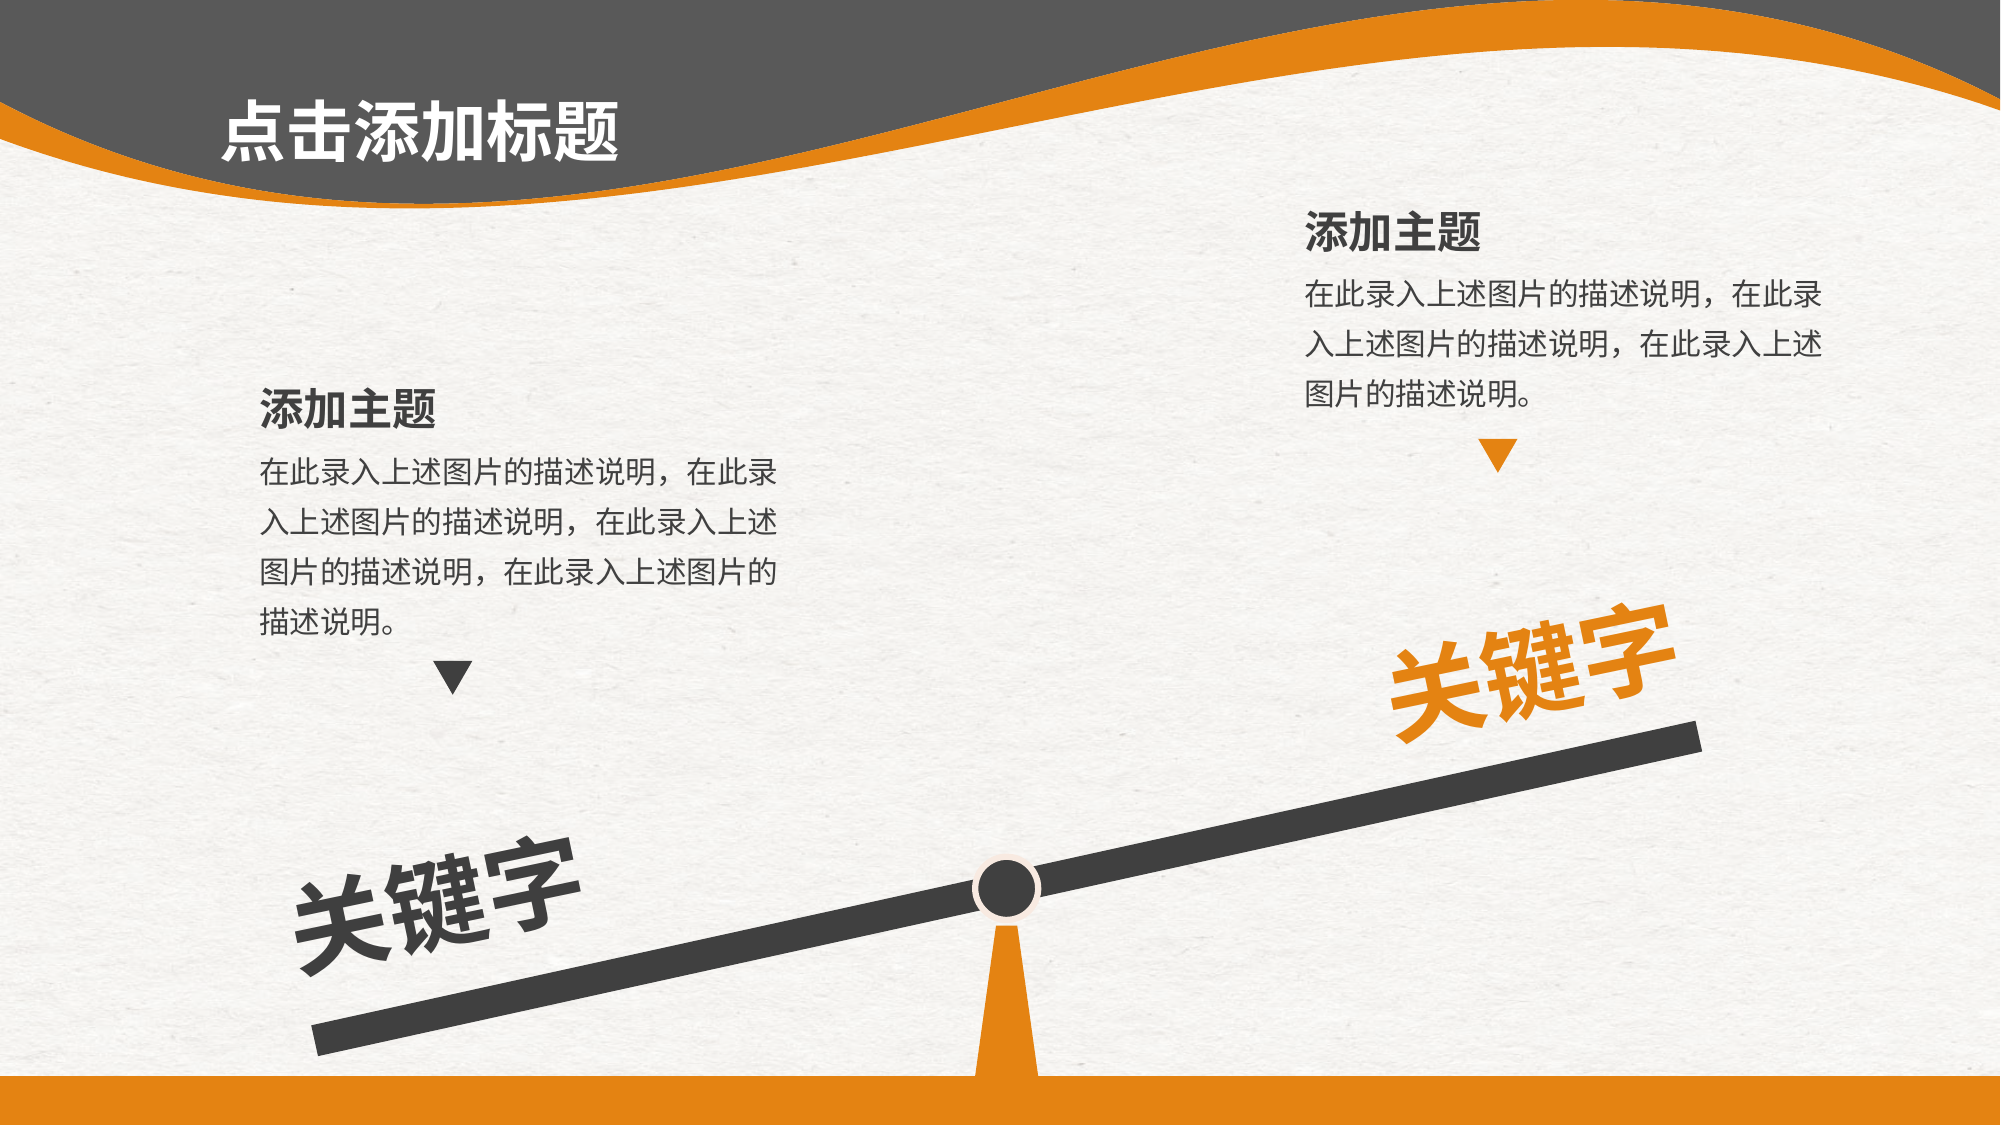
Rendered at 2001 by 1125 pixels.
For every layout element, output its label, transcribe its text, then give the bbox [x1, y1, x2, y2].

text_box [244, 373, 812, 695]
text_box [298, 856, 1716, 920]
text_box 在此录入上述图表的描述说明，在此录入上述图表的描述说明，在此录入上述图表的描述说明，在此录入上述图表的描述说明，在此录入描述说明。 您的内容打在这里，或者通过复制您的文本后，在此框中选择粘贴，并选择只保留文字。您的内容打在这里，或者通过复制您的文本后。 [0, 47, 2000, 1076]
text_box [975, 925, 1039, 1077]
text_box 关键字 [261, 861, 612, 1002]
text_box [1289, 196, 1858, 473]
text_box 点击添加标题 [204, 82, 636, 178]
text_box 关键字 [325, 801, 596, 856]
text_box 关键字 [1356, 568, 1707, 769]
